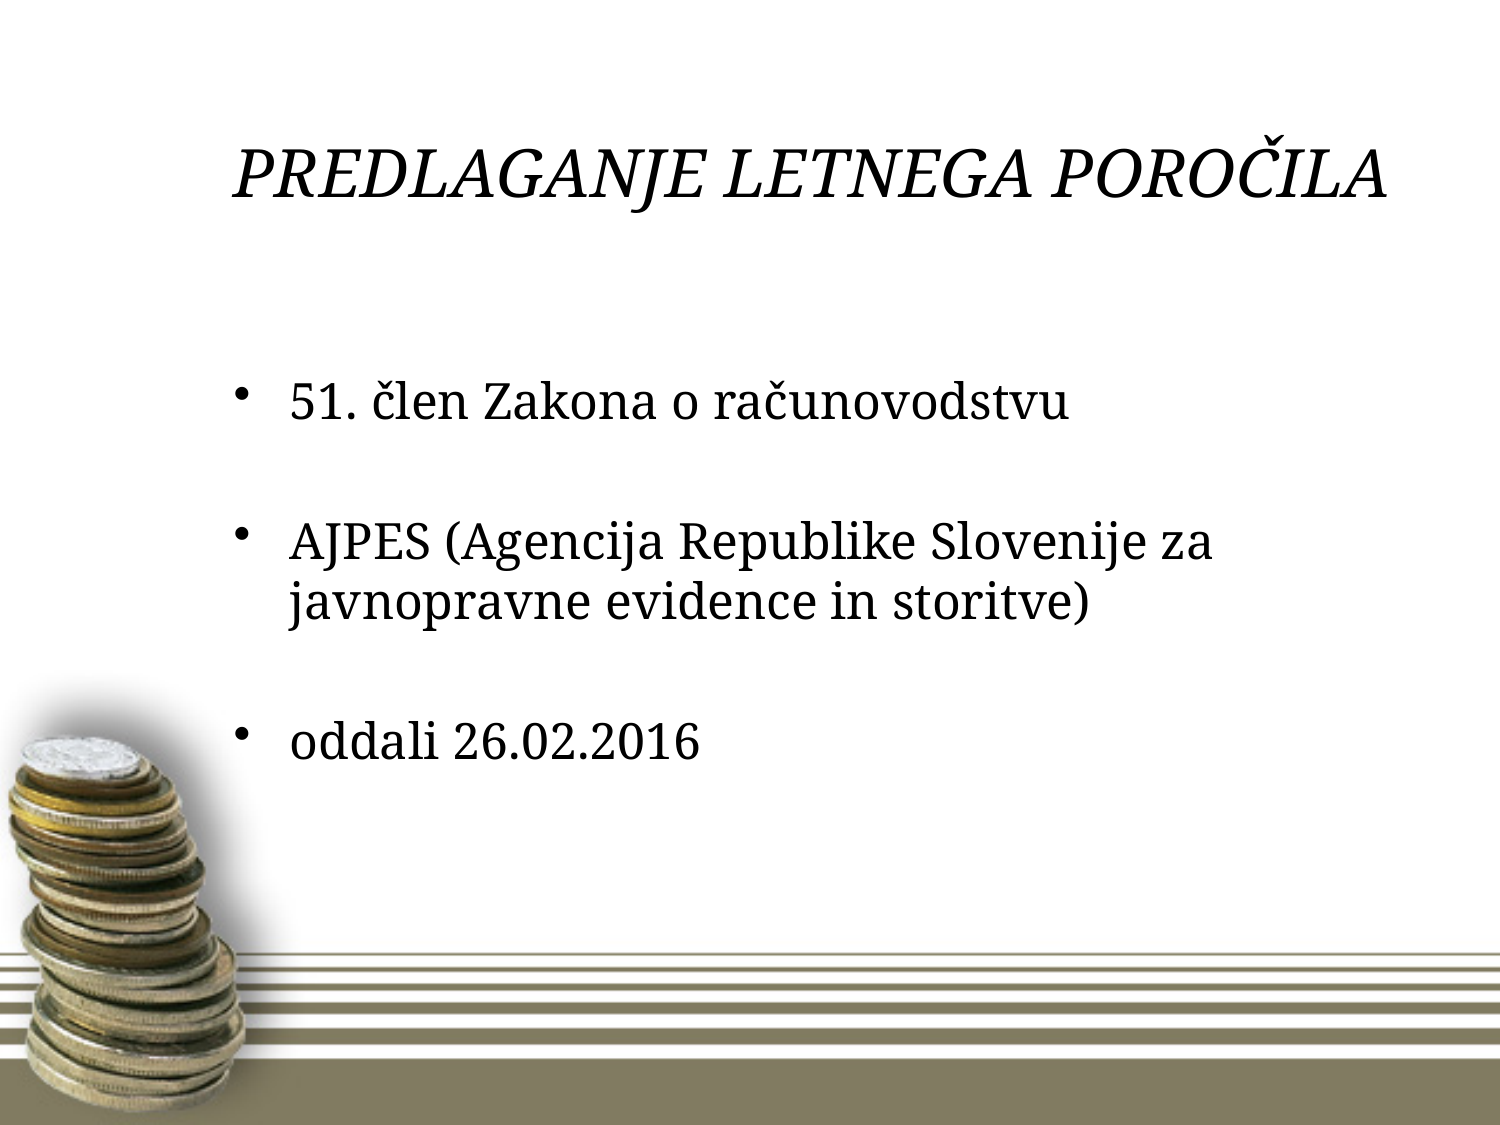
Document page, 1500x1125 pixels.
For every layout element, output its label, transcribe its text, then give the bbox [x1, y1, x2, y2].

picture [0, 0, 1500, 1125]
list 51. člen Zakona o računovodstvu AJPES (Agencija Republike Slovenije za javnopravne evidence in storitve) oddali 26.02.2016 [218, 361, 1462, 832]
title PREDLAGANJE LETNEGA POROČILA [174, 37, 1450, 225]
